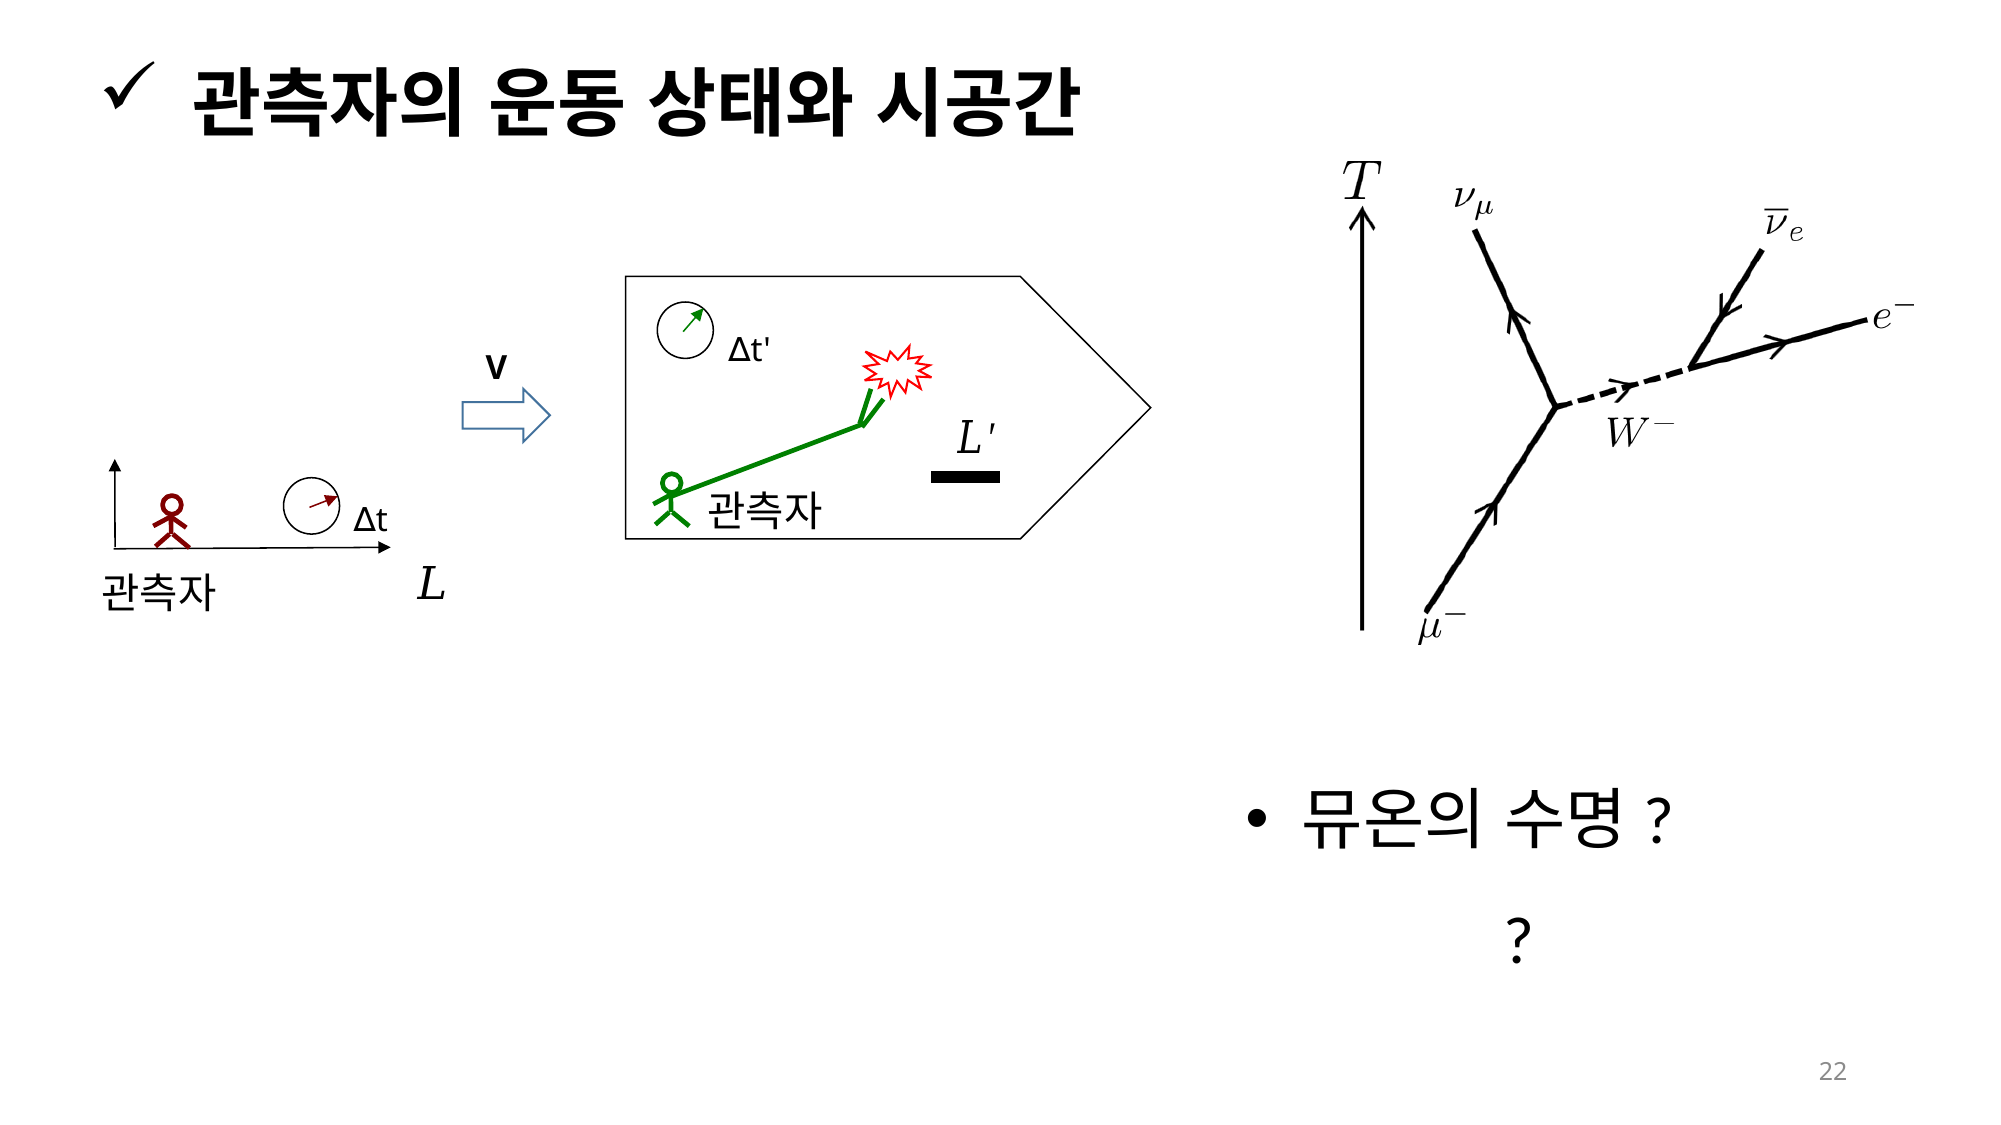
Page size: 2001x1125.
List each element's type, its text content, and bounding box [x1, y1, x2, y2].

text_box ∆t' [713, 320, 792, 378]
title 관측자의 운동 상태와 시공간 [83, 54, 1434, 158]
text_box [625, 276, 1151, 539]
text_box [683, 308, 704, 332]
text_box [153, 495, 190, 548]
text_box [283, 477, 338, 535]
text_box V [470, 338, 527, 396]
picture [1343, 161, 1914, 645]
slide_number 22 [1412, 1042, 1863, 1103]
text_box [108, 458, 122, 548]
text_box [378, 548, 390, 554]
text_box [461, 386, 552, 445]
text_box [309, 495, 338, 508]
text_box [657, 302, 713, 359]
text_box ∆t [338, 491, 407, 548]
text_box [861, 343, 934, 401]
